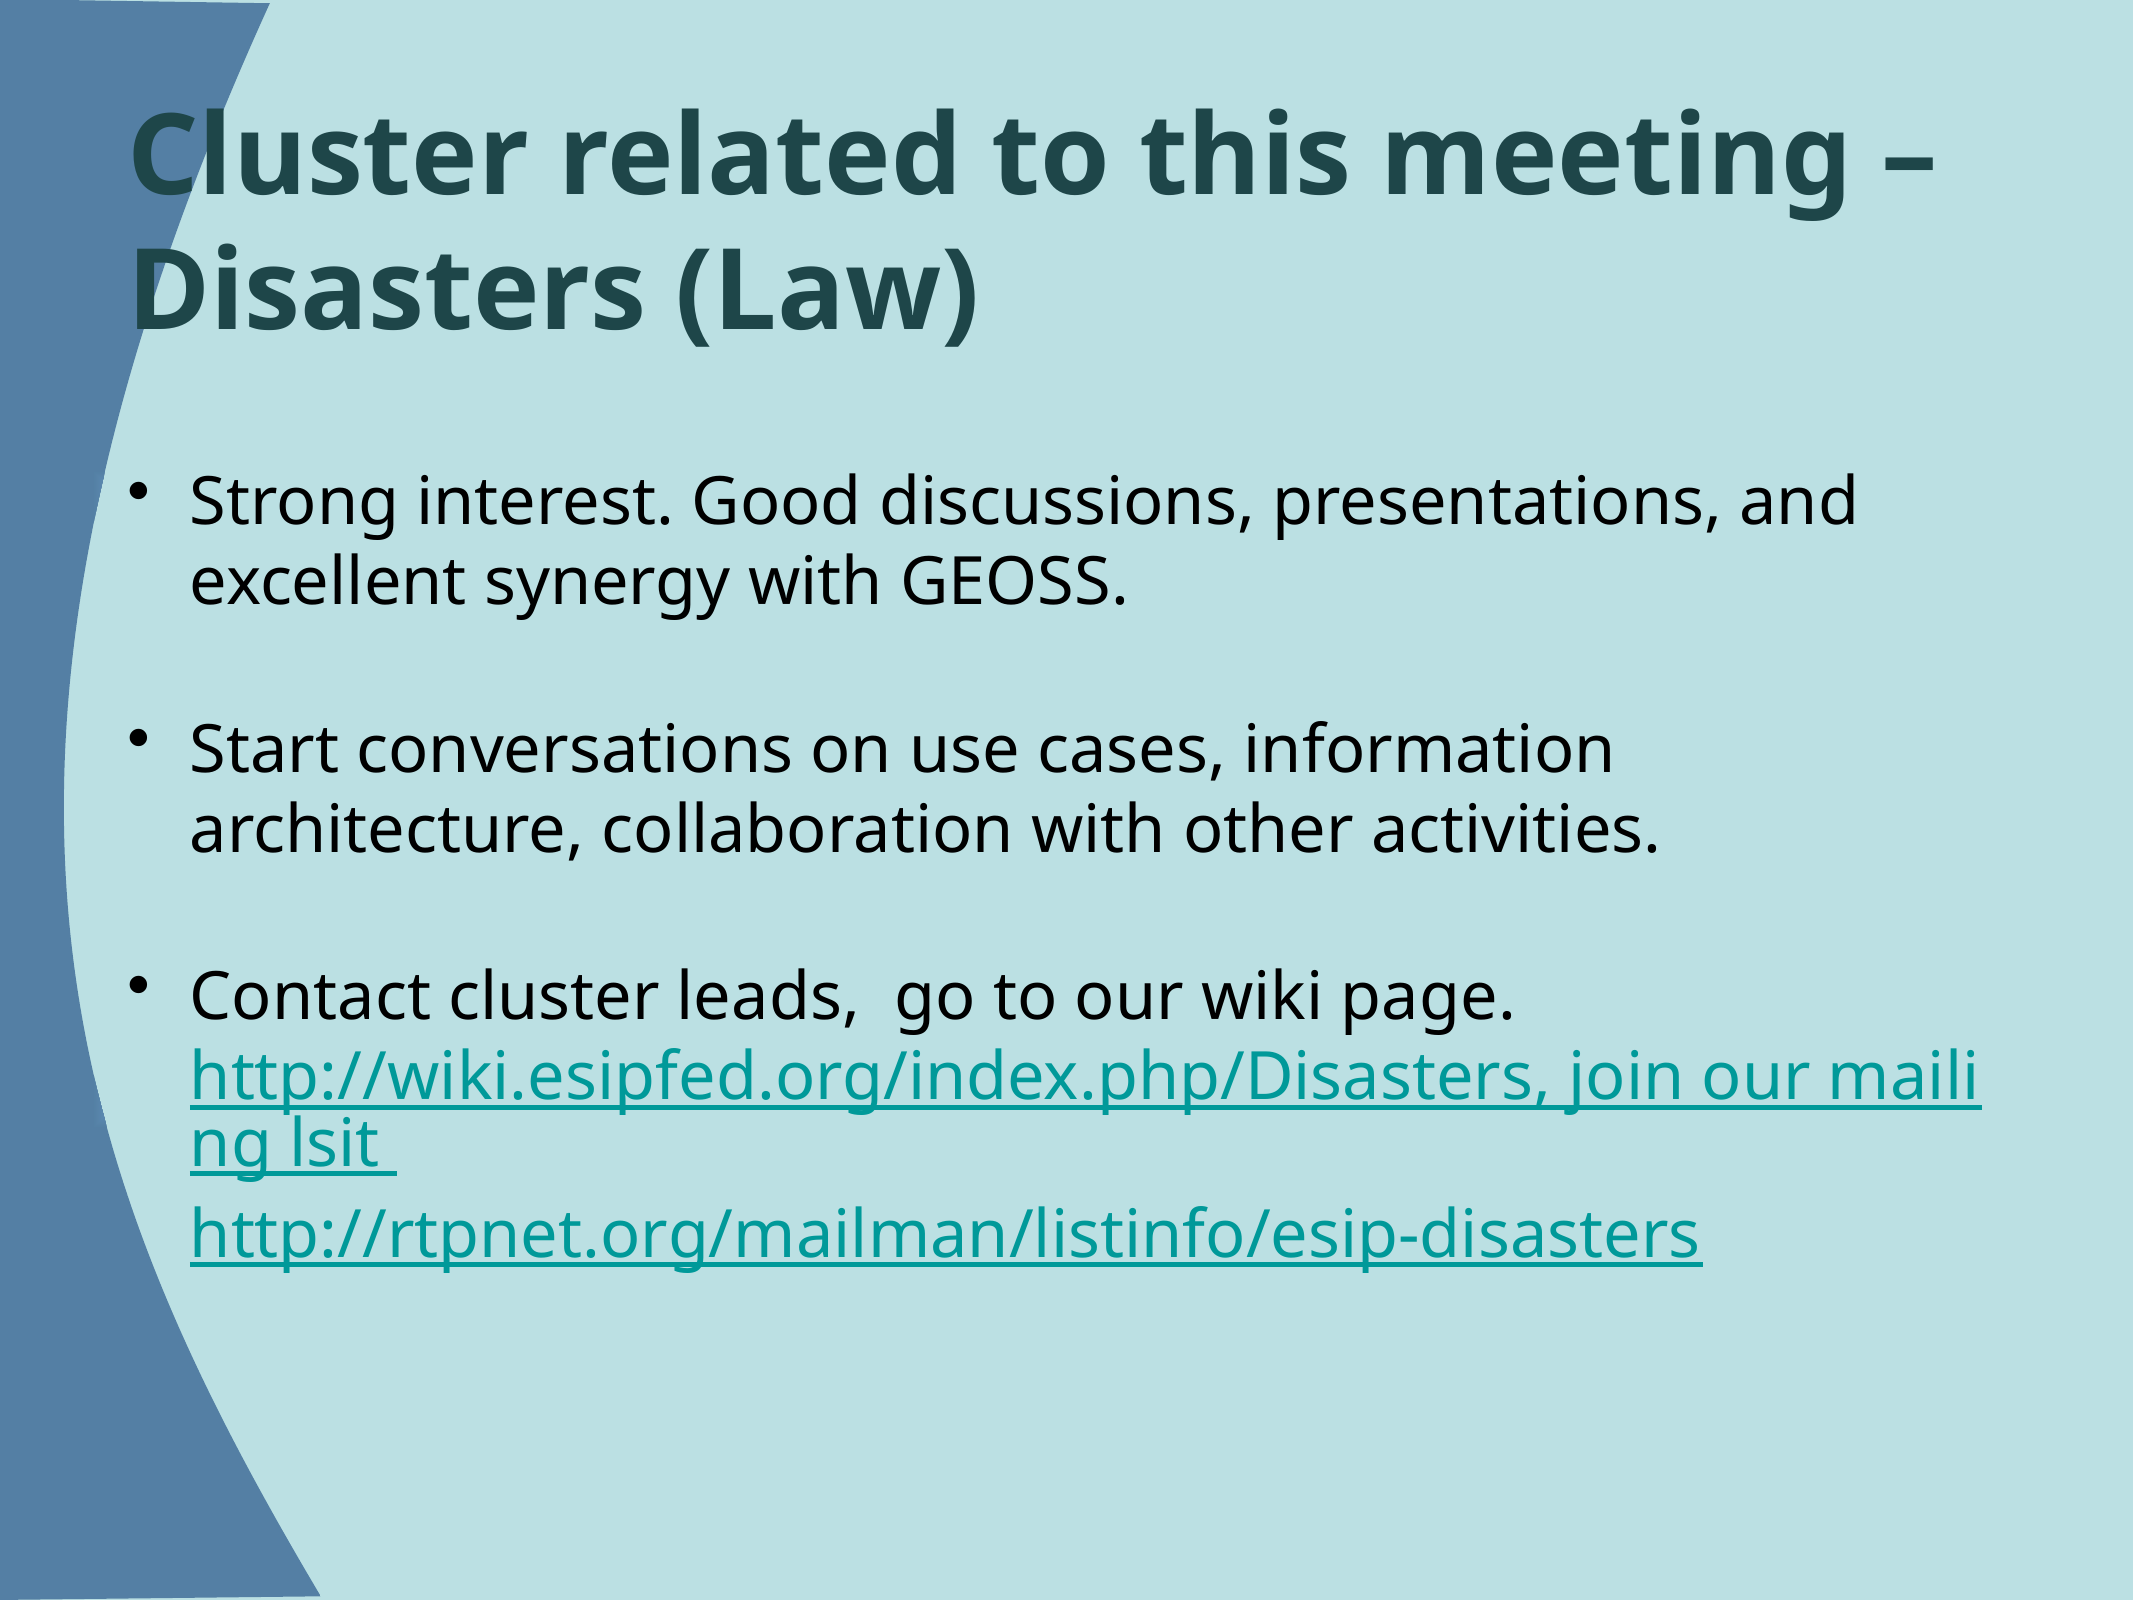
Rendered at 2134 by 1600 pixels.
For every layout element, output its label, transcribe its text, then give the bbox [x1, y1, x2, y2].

list Strong interest. Good discussions, presentations, and excellent synergy with GEOSS. Start conversations on use cases, information architecture, collaboration with other activities. Contact cluster leads, go to our wiki page. http://wiki.esipfed.org/index.php/Disasters, join our mailing lsit http://rtpnet.org/mailman/listinfo/esip-disasters [106, 436, 2028, 1463]
title Cluster related to this meeting – Disasters (Law) [106, 63, 2028, 374]
text_box [0, 0, 321, 1600]
